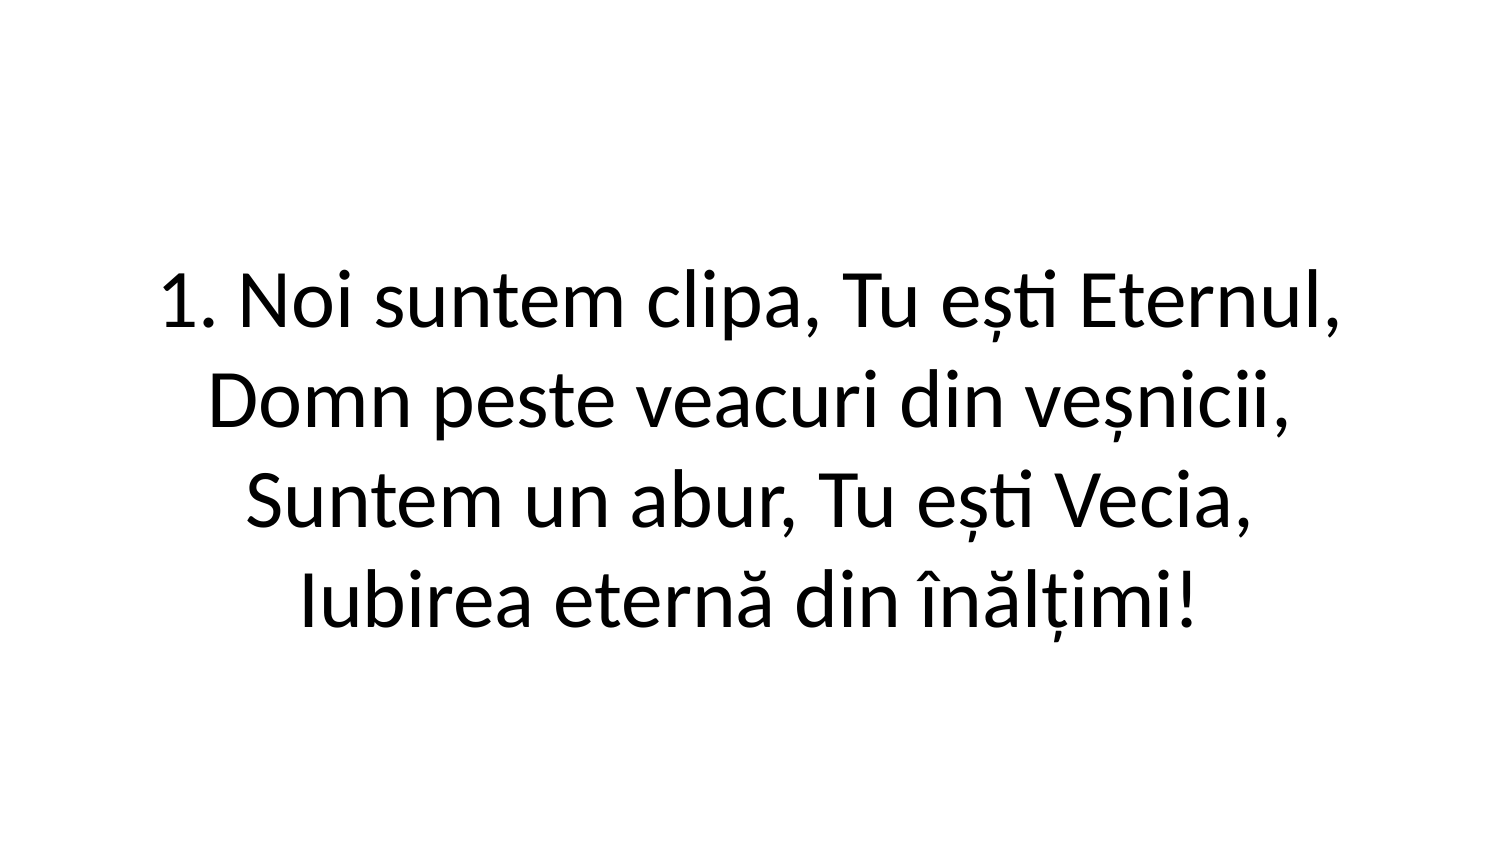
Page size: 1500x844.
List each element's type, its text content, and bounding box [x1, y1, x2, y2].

text_box 1. Noi suntem clipa, Tu ești Eternul, Domn peste veacuri din veșnicii, Suntem un abur, Tu ești Vecia, Iubirea eternă din înălțimi! [141, 192, 1359, 652]
